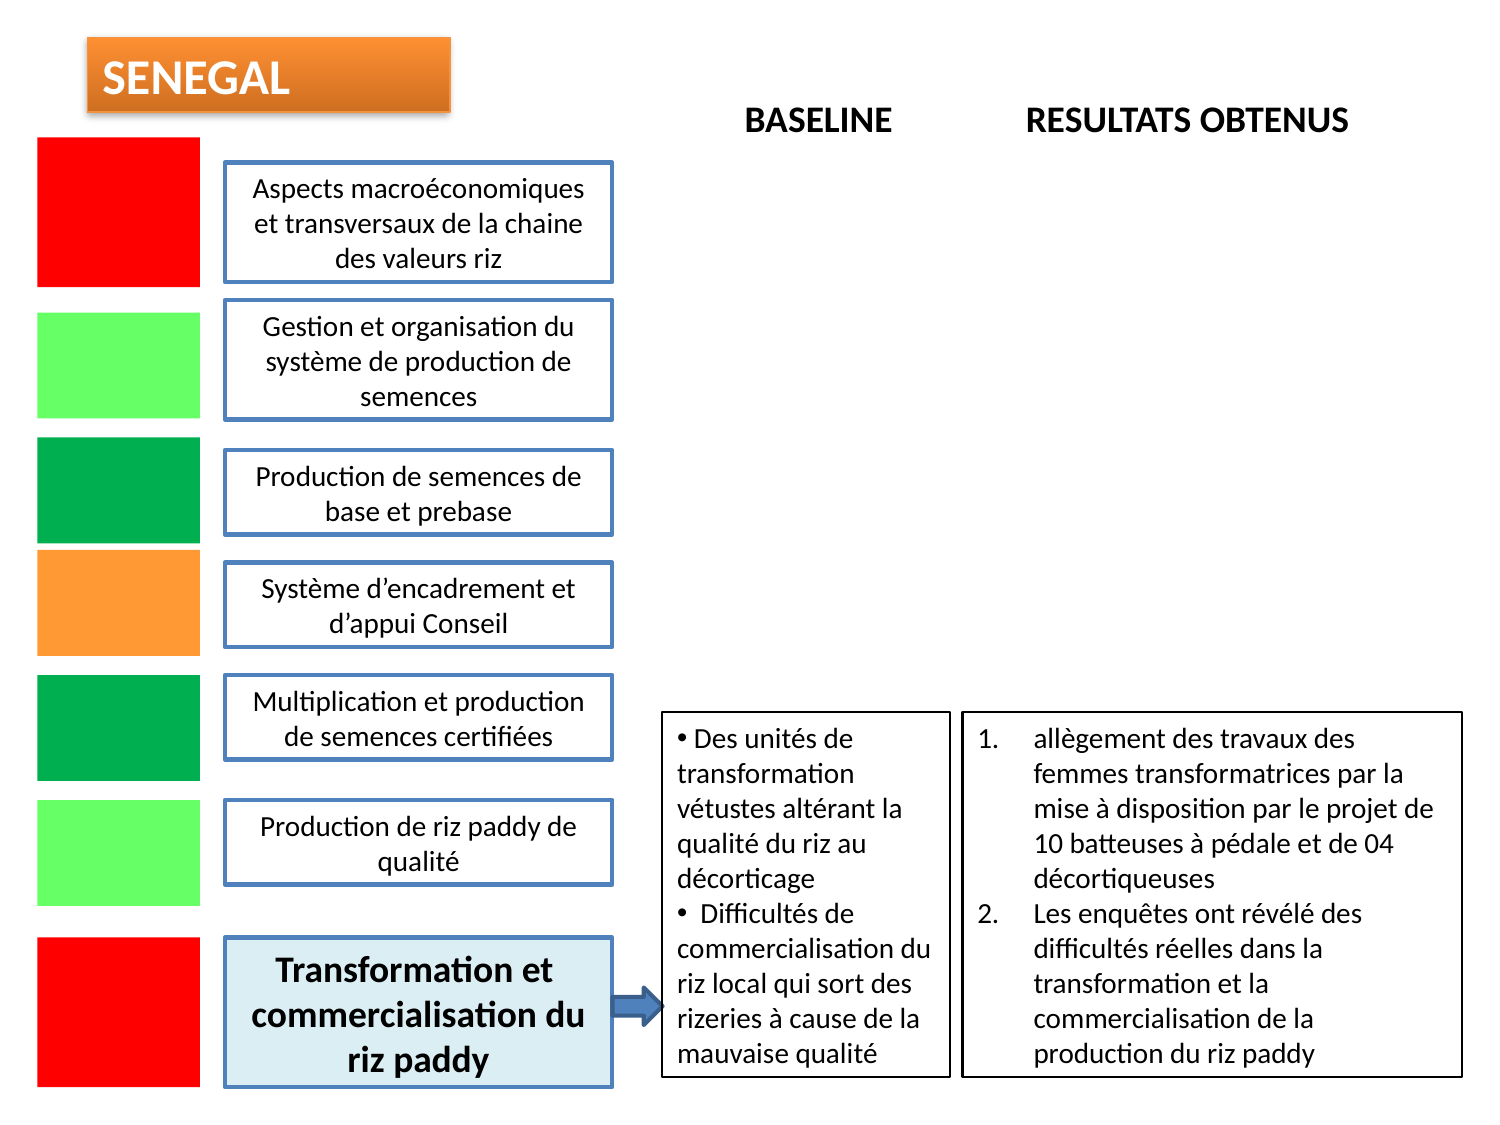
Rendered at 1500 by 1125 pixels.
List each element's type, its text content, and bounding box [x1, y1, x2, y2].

text_box [37, 312, 200, 419]
text_box [37, 800, 200, 906]
text_box Multiplication et production de semences certifiées [223, 673, 614, 762]
text_box [610, 985, 662, 1027]
text_box Transformation et commercialisation du riz paddy [223, 935, 614, 1089]
text_box [37, 675, 200, 781]
text_box [37, 437, 200, 544]
text_box [37, 937, 200, 1088]
text_box Production de riz paddy de qualité [223, 798, 614, 887]
text_box allègement des travaux des femmes transformatrices par la mise à disposition par le projet de 10 batteuses à pédale et de 04 décortiqueuses Les enquêtes ont révélé des difficultés réelles dans la transformation et la commercialisation de la production du riz paddy [962, 712, 1463, 1077]
text_box [37, 137, 200, 288]
text_box Production de semences de base et prebase [223, 448, 614, 537]
text_box Système d’encadrement et d’appui Conseil [223, 560, 614, 649]
text_box SENEGAL [87, 37, 451, 113]
text_box RESULTATS OBTENUS [950, 87, 1425, 148]
text_box Gestion et organisation du système de production de semences [223, 298, 614, 422]
text_box [37, 549, 200, 656]
text_box Aspects macroéconomiques et transversaux de la chaine des valeurs riz [223, 160, 614, 284]
text_box Des unités de transformation vétustes altérant la qualité du riz au décorticage Difficultés de commercialisation du riz local qui sort des rizeries à cause de la mauvaise qualité [662, 712, 950, 1077]
text_box BASELINE [687, 87, 950, 148]
